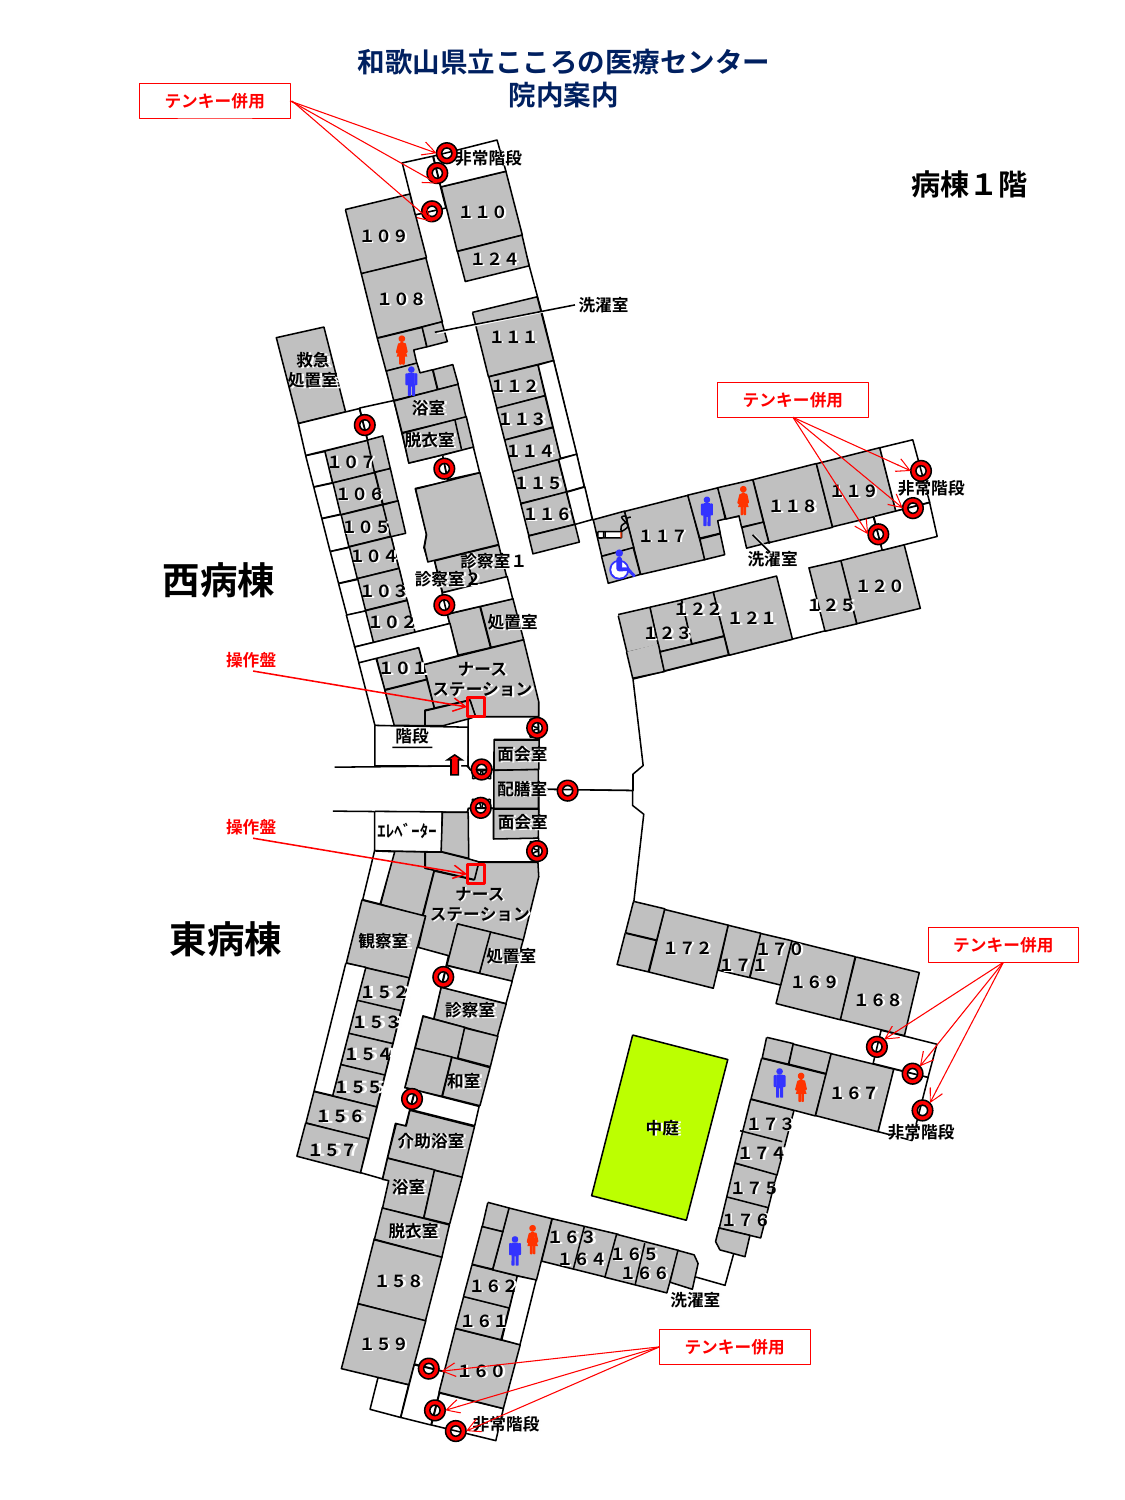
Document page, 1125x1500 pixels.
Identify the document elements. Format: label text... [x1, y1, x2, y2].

text_box 操作盤 [190, 809, 312, 845]
text_box [426, 200, 443, 222]
text_box [598, 543, 622, 549]
text_box [457, 1028, 498, 1063]
text_box [487, 974, 514, 981]
text_box [660, 909, 729, 930]
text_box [527, 1224, 539, 1255]
text_box [912, 460, 932, 482]
text_box １２２ [658, 591, 739, 627]
text_box [354, 414, 376, 436]
text_box [341, 1362, 415, 1384]
text_box １６３ [532, 1219, 613, 1241]
text_box 中庭 [630, 1110, 695, 1145]
text_box １７０ [739, 931, 820, 967]
text_box １０９ [343, 219, 424, 254]
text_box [465, 1417, 660, 1432]
text_box [528, 532, 580, 551]
text_box [447, 609, 490, 651]
text_box [637, 553, 704, 575]
text_box 東病棟 [154, 908, 298, 968]
text_box [765, 524, 801, 541]
text_box [441, 176, 512, 194]
text_box [537, 360, 556, 368]
text_box [558, 378, 564, 401]
text_box [359, 400, 396, 444]
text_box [919, 962, 928, 1067]
text_box [356, 254, 427, 273]
text_box ナース ステーション [414, 876, 545, 932]
text_box [472, 1225, 503, 1267]
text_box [445, 1378, 660, 1411]
text_box １２５ [791, 587, 872, 623]
text_box [495, 932, 526, 938]
text_box [866, 1036, 888, 1058]
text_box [291, 100, 422, 212]
text_box １７６ [705, 1202, 786, 1237]
text_box [413, 1039, 418, 1056]
text_box １１７ [633, 518, 703, 553]
text_box [403, 1071, 410, 1092]
text_box [385, 1159, 432, 1169]
text_box [336, 574, 344, 583]
text_box １５９ [343, 1326, 424, 1362]
text_box [725, 636, 793, 656]
text_box 診察室 [430, 992, 511, 1028]
text_box １７３ [730, 1106, 811, 1142]
text_box [599, 547, 606, 556]
text_box 脱衣室 [389, 422, 470, 458]
text_box [581, 486, 587, 496]
text_box 観察室 [343, 923, 424, 959]
text_box [434, 1406, 439, 1415]
text_box [877, 509, 895, 515]
text_box [447, 447, 480, 480]
text_box [528, 717, 548, 729]
text_box [360, 1134, 388, 1178]
text_box [728, 925, 752, 947]
text_box [361, 258, 432, 281]
text_box １５４ [328, 1036, 409, 1071]
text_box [792, 507, 872, 528]
text_box １５６ [300, 1098, 381, 1134]
text_box [625, 901, 665, 938]
text_box [407, 458, 430, 464]
text_box 洗濯室 [563, 287, 644, 323]
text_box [472, 770, 491, 780]
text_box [405, 366, 418, 396]
text_box [381, 882, 414, 912]
text_box １６９ [774, 964, 855, 999]
text_box [432, 364, 459, 389]
text_box [469, 1028, 500, 1035]
text_box [447, 932, 491, 971]
text_box [450, 1057, 472, 1063]
text_box １０２ [352, 604, 433, 640]
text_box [396, 335, 408, 365]
text_box [431, 1417, 457, 1429]
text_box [792, 417, 914, 464]
text_box １５７ [292, 1131, 373, 1167]
text_box １０６ [319, 476, 400, 512]
text_box [422, 369, 437, 389]
text_box [377, 333, 397, 371]
text_box 脱衣室 [373, 1213, 454, 1249]
text_box [703, 533, 725, 560]
text_box [451, 579, 513, 614]
text_box [354, 623, 457, 663]
text_box [298, 408, 368, 456]
text_box [434, 458, 455, 480]
text_box [441, 812, 469, 839]
text_box [443, 973, 448, 982]
text_box [874, 604, 921, 620]
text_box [773, 1067, 786, 1098]
text_box [352, 1303, 426, 1326]
text_box 面会室 [482, 736, 563, 771]
text_box [424, 1400, 443, 1421]
text_box 非常階段 [442, 149, 451, 158]
text_box [788, 1044, 831, 1074]
text_box [382, 1205, 426, 1213]
text_box [573, 454, 579, 464]
text_box [471, 859, 479, 864]
text_box [374, 725, 468, 766]
text_box [902, 1063, 923, 1085]
text_box [625, 495, 693, 517]
text_box [406, 1048, 452, 1094]
text_box [581, 472, 585, 487]
text_box [408, 1095, 414, 1103]
text_box [479, 862, 539, 876]
text_box １５３ [336, 1004, 417, 1039]
text_box [441, 176, 487, 187]
text_box 非常階段 [912, 470, 980, 505]
text_box ナース ステーション [417, 651, 548, 707]
text_box [276, 327, 328, 342]
text_box [705, 522, 721, 537]
text_box [291, 398, 346, 423]
text_box [467, 697, 485, 717]
text_box 階段 [380, 718, 444, 754]
text_box [352, 640, 374, 646]
text_box [372, 317, 443, 338]
text_box [573, 438, 577, 454]
text_box [618, 607, 652, 651]
text_box 非常階段 [872, 1114, 970, 1150]
text_box [464, 277, 484, 282]
text_box [868, 523, 889, 545]
text_box [451, 230, 523, 241]
text_box [356, 900, 414, 923]
text_box [510, 312, 543, 319]
text_box [496, 598, 515, 604]
text_box １１２ [474, 368, 555, 404]
text_box １６６ [604, 1255, 685, 1291]
text_box [394, 458, 447, 561]
text_box [386, 369, 400, 401]
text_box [792, 470, 906, 502]
text_box １６８ [838, 982, 878, 1017]
text_box [717, 479, 755, 520]
text_box 和室 [432, 1063, 496, 1099]
text_box １６４ [541, 1241, 604, 1277]
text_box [428, 100, 440, 147]
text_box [597, 515, 631, 539]
text_box [823, 948, 856, 964]
text_box １７１ [703, 947, 784, 983]
text_box ｴﾚﾍﾞｰﾀｰ [362, 813, 442, 836]
text_box [902, 497, 924, 519]
text_box [778, 577, 813, 600]
text_box [637, 561, 641, 576]
text_box [854, 956, 881, 982]
text_box 洗濯室 [655, 1282, 736, 1317]
text_box [440, 601, 445, 610]
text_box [795, 1072, 807, 1103]
text_box テンキー併用 [928, 927, 1079, 963]
text_box [650, 605, 658, 615]
text_box テンキー併用 [139, 83, 291, 118]
text_box [781, 535, 881, 566]
text_box 和歌山県立こころの医療センター 院内案内 [225, 37, 903, 119]
text_box [367, 435, 385, 444]
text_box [252, 670, 468, 708]
text_box [425, 789, 878, 1360]
text_box [455, 1099, 482, 1106]
text_box [762, 1037, 794, 1065]
text_box [428, 207, 436, 212]
text_box [815, 1111, 883, 1131]
text_box 操作盤 [190, 642, 312, 678]
text_box 面会室 [483, 807, 564, 840]
text_box [368, 1243, 442, 1263]
text_box 浴室 [376, 1170, 441, 1205]
text_box [498, 235, 524, 241]
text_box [422, 100, 428, 174]
text_box [874, 530, 879, 539]
text_box [687, 488, 725, 521]
text_box [490, 932, 515, 938]
text_box [445, 1420, 464, 1442]
text_box [792, 623, 824, 639]
text_box [321, 518, 325, 532]
text_box [401, 1088, 423, 1110]
text_box １０４ [333, 538, 414, 574]
text_box 配膳室 [482, 771, 563, 806]
text_box [365, 967, 393, 974]
text_box [313, 486, 319, 508]
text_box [609, 549, 633, 580]
text_box [659, 636, 729, 671]
text_box [432, 966, 454, 988]
text_box [485, 707, 539, 717]
text_box [372, 715, 392, 725]
text_box １２１ [712, 600, 792, 636]
text_box [319, 963, 366, 1069]
text_box 救急 処置室 [272, 342, 353, 398]
text_box [912, 1100, 933, 1121]
text_box [529, 840, 547, 847]
text_box [715, 1237, 750, 1257]
text_box １５２ [344, 974, 425, 1010]
text_box [428, 932, 455, 955]
text_box [717, 577, 783, 600]
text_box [525, 846, 544, 856]
text_box [841, 545, 911, 568]
text_box [591, 1034, 728, 1221]
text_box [472, 798, 480, 808]
text_box [362, 882, 387, 905]
text_box テンキー併用 [659, 1329, 811, 1365]
text_box 介助浴室 [382, 1123, 480, 1159]
text_box [753, 471, 786, 488]
text_box １６７ [814, 1075, 895, 1110]
text_box [527, 1303, 531, 1317]
text_box [418, 1358, 437, 1379]
text_box [370, 1377, 409, 1418]
text_box １１３ [482, 401, 563, 437]
text_box [435, 612, 449, 626]
text_box １７５ [714, 1170, 795, 1205]
text_box [311, 479, 319, 487]
text_box [749, 1099, 773, 1106]
text_box [346, 959, 414, 974]
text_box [441, 1346, 660, 1372]
text_box [305, 455, 311, 477]
text_box [825, 1053, 893, 1075]
text_box [425, 714, 474, 725]
text_box [416, 1017, 464, 1058]
text_box [471, 759, 492, 770]
text_box １０５ [325, 509, 406, 545]
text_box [252, 837, 468, 875]
text_box 浴室 [396, 390, 461, 422]
text_box 洗濯室 [732, 541, 813, 577]
text_box [473, 815, 487, 819]
text_box [313, 1075, 318, 1093]
text_box [751, 1058, 825, 1106]
text_box １２４ [454, 241, 535, 277]
text_box [648, 966, 715, 989]
text_box [399, 327, 427, 363]
text_box [482, 1202, 510, 1231]
text_box [873, 1048, 914, 1071]
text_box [508, 1235, 522, 1266]
text_box [424, 1172, 463, 1213]
text_box [451, 1339, 513, 1344]
text_box 西病棟 [147, 549, 290, 610]
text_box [883, 962, 918, 1040]
text_box [482, 354, 554, 368]
text_box [358, 1298, 432, 1320]
text_box [565, 406, 572, 433]
text_box １６２ [453, 1268, 534, 1303]
text_box [441, 988, 455, 992]
text_box [433, 169, 439, 178]
text_box １６１ [444, 1303, 525, 1339]
text_box [436, 142, 458, 164]
text_box 病棟１階 [857, 159, 1082, 209]
text_box [400, 1364, 440, 1426]
text_box [522, 1255, 541, 1267]
text_box 処置室 [472, 604, 553, 640]
text_box [444, 464, 449, 473]
text_box [908, 1069, 917, 1075]
text_box １０８ [361, 281, 442, 317]
text_box [822, 623, 857, 632]
text_box 非常階段 [444, 140, 538, 175]
text_box [509, 518, 768, 791]
text_box [741, 524, 769, 541]
text_box [472, 296, 541, 319]
text_box [414, 1249, 444, 1257]
text_box [489, 640, 519, 647]
text_box [422, 321, 448, 347]
text_box １６５ [594, 1236, 675, 1272]
text_box [332, 765, 482, 812]
text_box [626, 651, 665, 679]
text_box [467, 864, 485, 884]
text_box [440, 384, 460, 389]
text_box [469, 813, 530, 862]
text_box １７２ [647, 930, 728, 966]
text_box １１１ [473, 319, 554, 354]
text_box [501, 1339, 522, 1344]
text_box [737, 485, 749, 516]
text_box テンキー併用 [717, 382, 869, 418]
text_box [557, 780, 578, 802]
text_box [410, 950, 449, 1024]
text_box [412, 1090, 480, 1123]
text_box [677, 1249, 699, 1282]
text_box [481, 798, 491, 808]
text_box [710, 627, 721, 639]
text_box [443, 601, 449, 609]
text_box [434, 594, 455, 616]
text_box [414, 326, 530, 543]
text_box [524, 723, 544, 733]
text_box [385, 1104, 410, 1123]
text_box [433, 155, 440, 162]
text_box [381, 1207, 403, 1213]
text_box [468, 716, 538, 770]
text_box １２３ [627, 616, 708, 651]
text_box 診察室２ [399, 561, 497, 597]
text_box [432, 162, 448, 184]
text_box [337, 1167, 361, 1173]
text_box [929, 962, 1004, 1104]
text_box [395, 1159, 467, 1177]
text_box [338, 582, 344, 605]
text_box １０１ [363, 650, 444, 669]
text_box 処置室 [471, 938, 552, 974]
text_box [444, 965, 513, 992]
text_box [447, 754, 462, 775]
text_box [415, 472, 499, 561]
text_box [526, 1261, 541, 1279]
text_box [478, 640, 527, 651]
text_box [882, 1069, 924, 1114]
text_box [841, 1017, 878, 1030]
text_box １０７ [311, 444, 392, 479]
text_box [876, 1043, 881, 1051]
text_box １１５ [498, 465, 579, 500]
text_box １５５ [318, 1069, 399, 1104]
text_box 診察室１ [445, 543, 543, 579]
text_box １１０ [442, 194, 523, 230]
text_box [700, 496, 714, 527]
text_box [622, 518, 635, 549]
text_box １１８ [752, 488, 787, 524]
text_box １１４ [490, 433, 571, 468]
text_box [494, 1208, 552, 1267]
text_box １０３ [344, 574, 425, 609]
text_box １７４ [721, 1135, 802, 1171]
text_box [617, 933, 650, 972]
text_box [346, 613, 352, 637]
text_box [426, 217, 538, 330]
text_box １５８ [358, 1263, 439, 1298]
text_box [407, 1110, 459, 1123]
text_box [811, 560, 843, 587]
text_box [427, 597, 436, 604]
text_box [877, 505, 938, 551]
text_box １１６ [507, 496, 588, 532]
text_box [426, 184, 443, 206]
text_box [776, 1000, 842, 1020]
text_box １２０ [839, 568, 920, 604]
